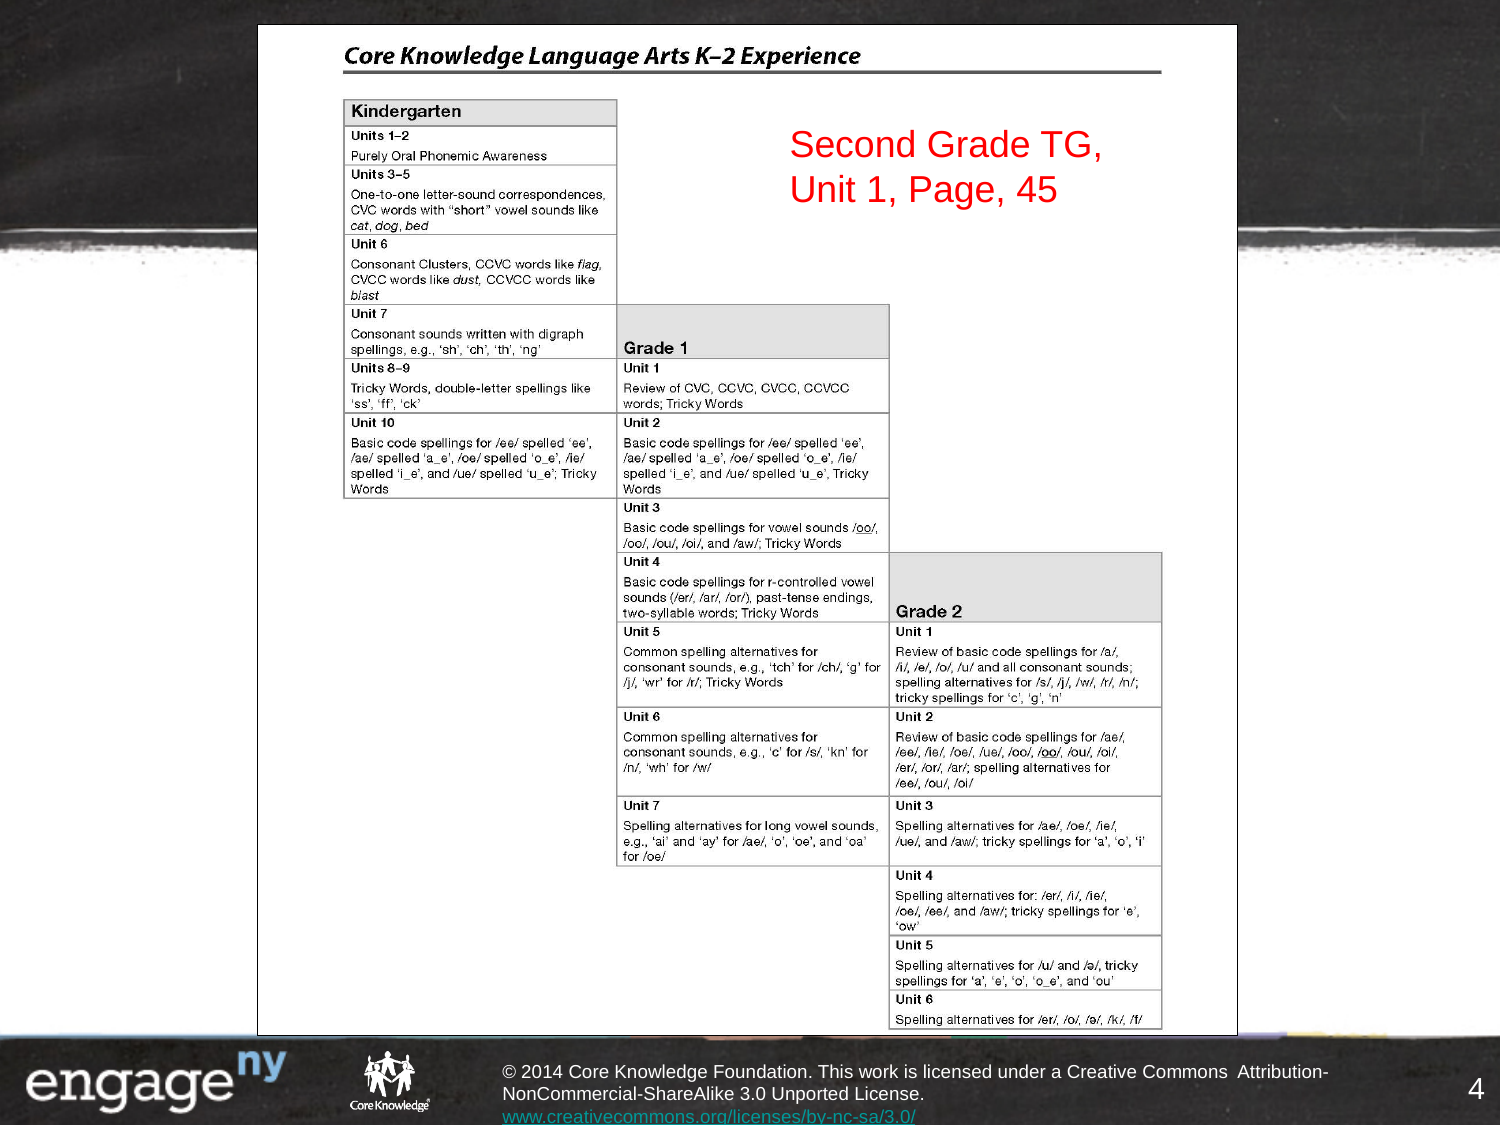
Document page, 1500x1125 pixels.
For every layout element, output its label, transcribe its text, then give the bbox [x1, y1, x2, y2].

picture [0, 0, 1500, 293]
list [257, 24, 1238, 1036]
picture [0, 1003, 1500, 1125]
slide_number 4 [1337, 1062, 1500, 1113]
